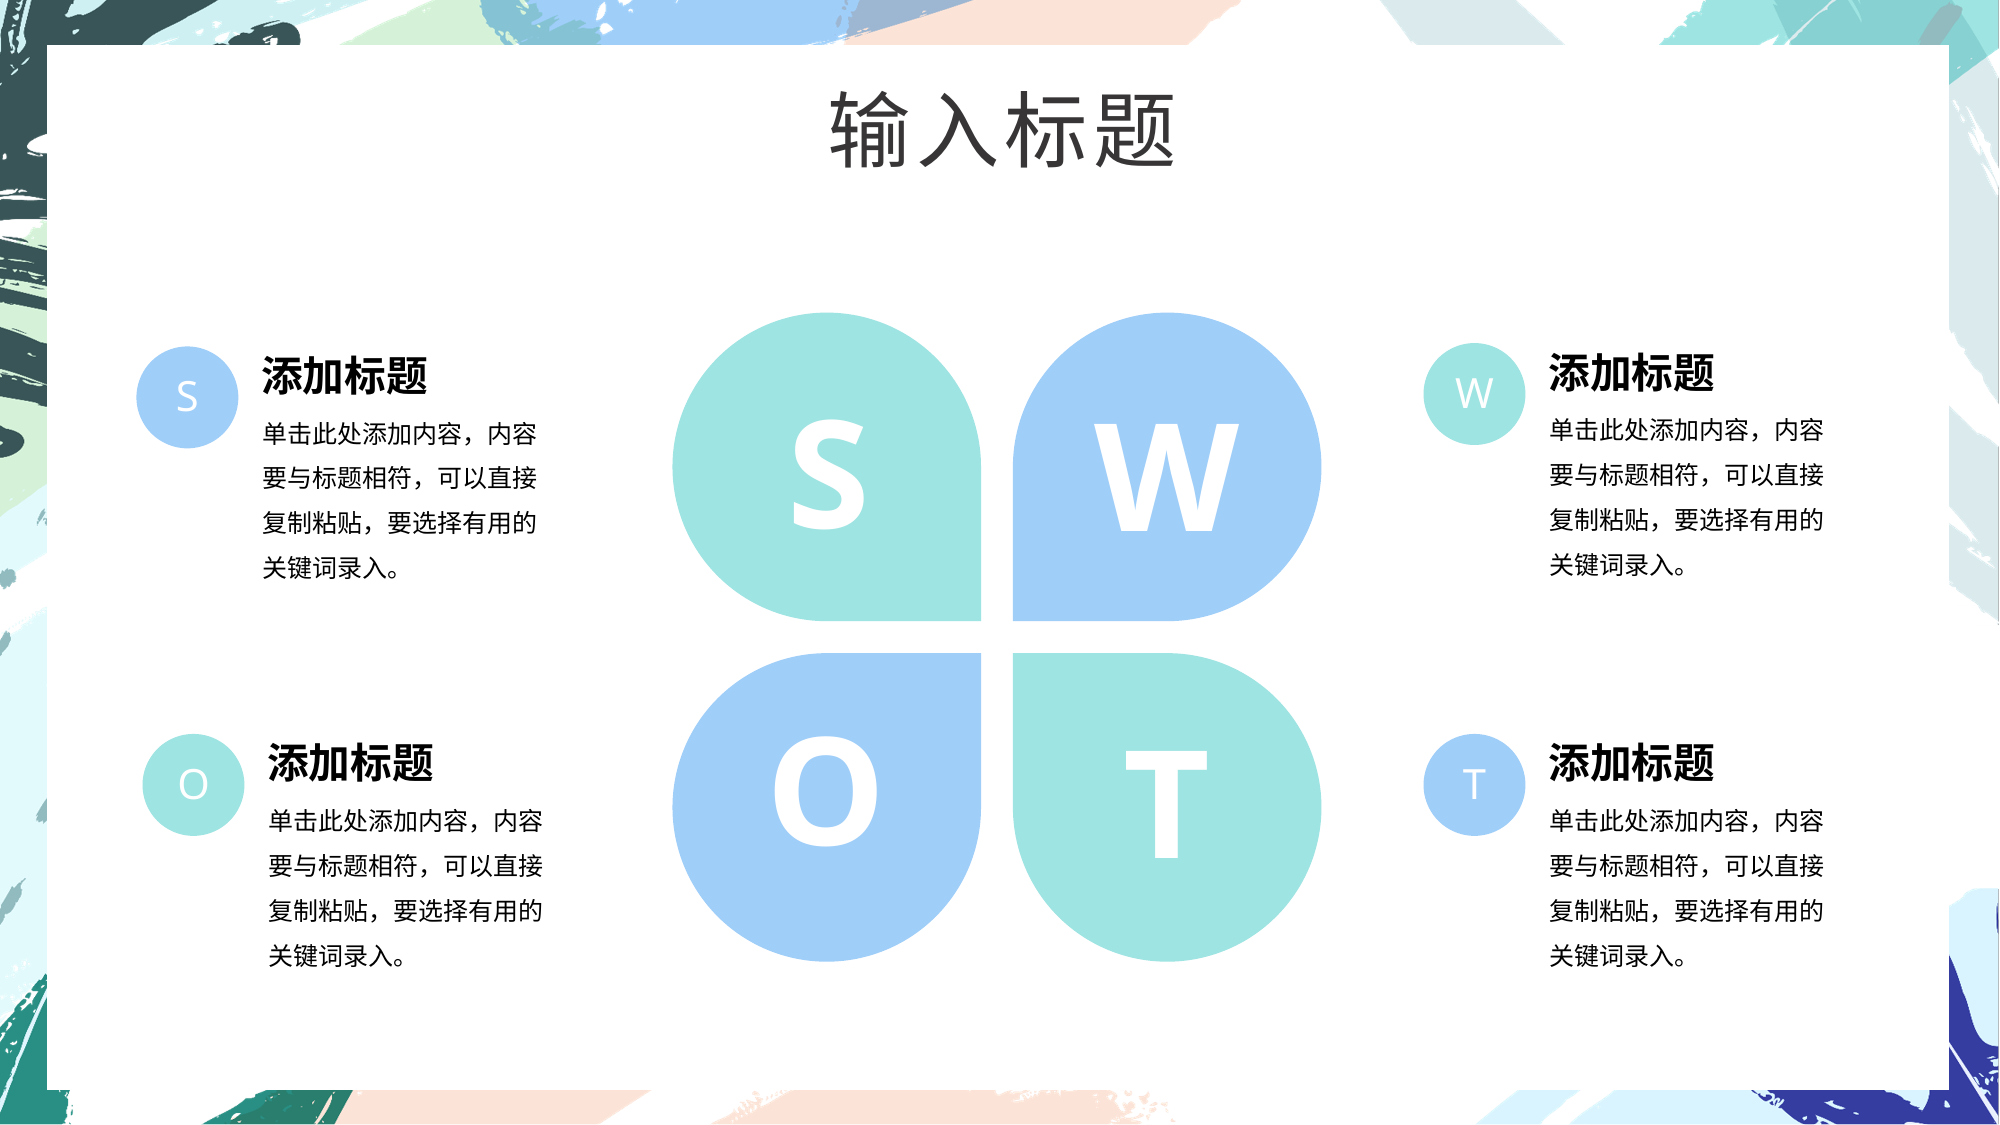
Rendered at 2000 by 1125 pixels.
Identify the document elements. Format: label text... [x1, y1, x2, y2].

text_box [1423, 733, 1840, 968]
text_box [1012, 312, 1322, 622]
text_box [1423, 343, 1840, 577]
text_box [136, 346, 553, 580]
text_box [672, 653, 981, 962]
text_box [672, 312, 981, 622]
text_box 输入标题 [757, 71, 1247, 186]
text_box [1012, 653, 1322, 962]
picture [0, 0, 1999, 1125]
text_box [142, 733, 559, 968]
